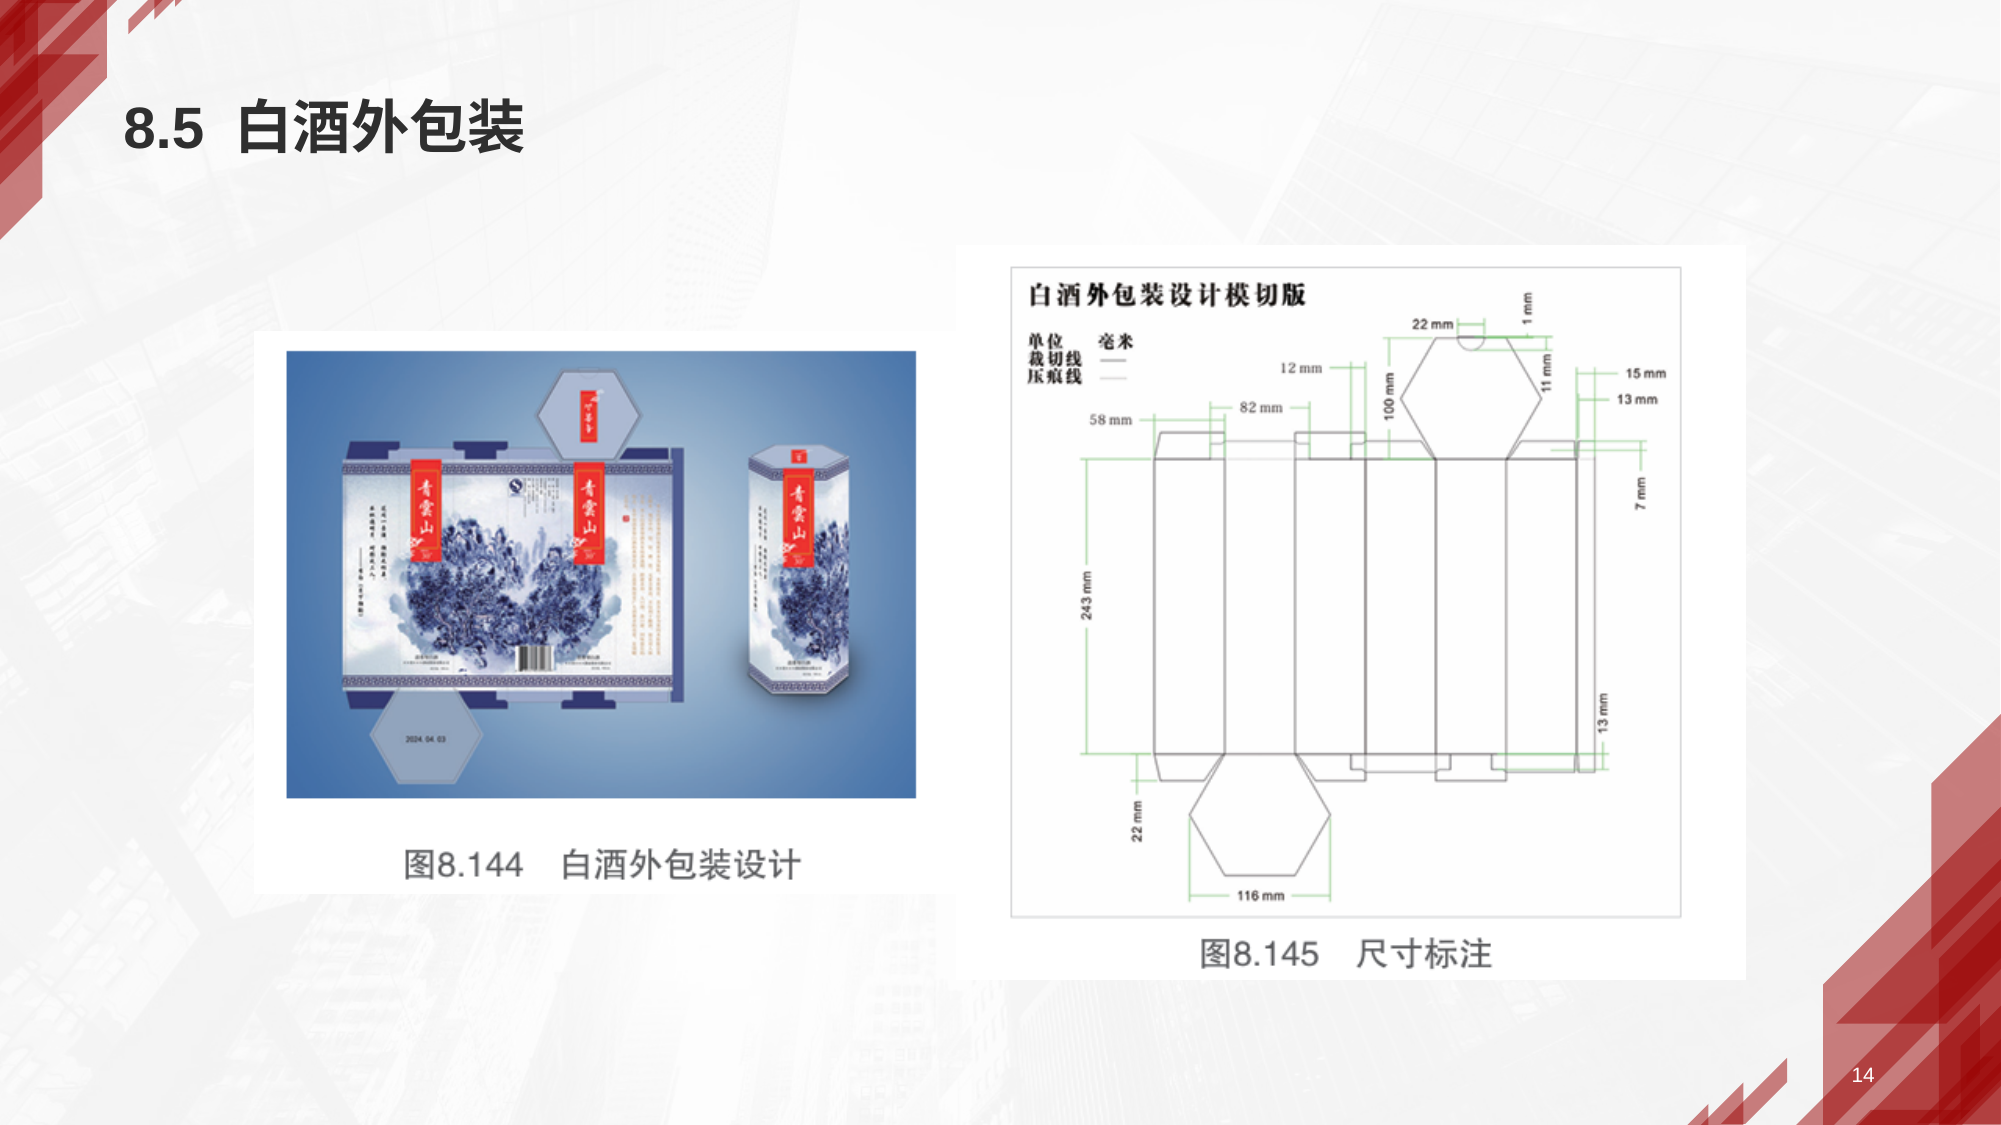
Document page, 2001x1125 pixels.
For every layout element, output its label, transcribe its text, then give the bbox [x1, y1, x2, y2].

title 8.5 白酒外包装 [108, 81, 1890, 169]
slide_number 14 [1452, 1056, 1890, 1092]
picture [254, 245, 1746, 980]
